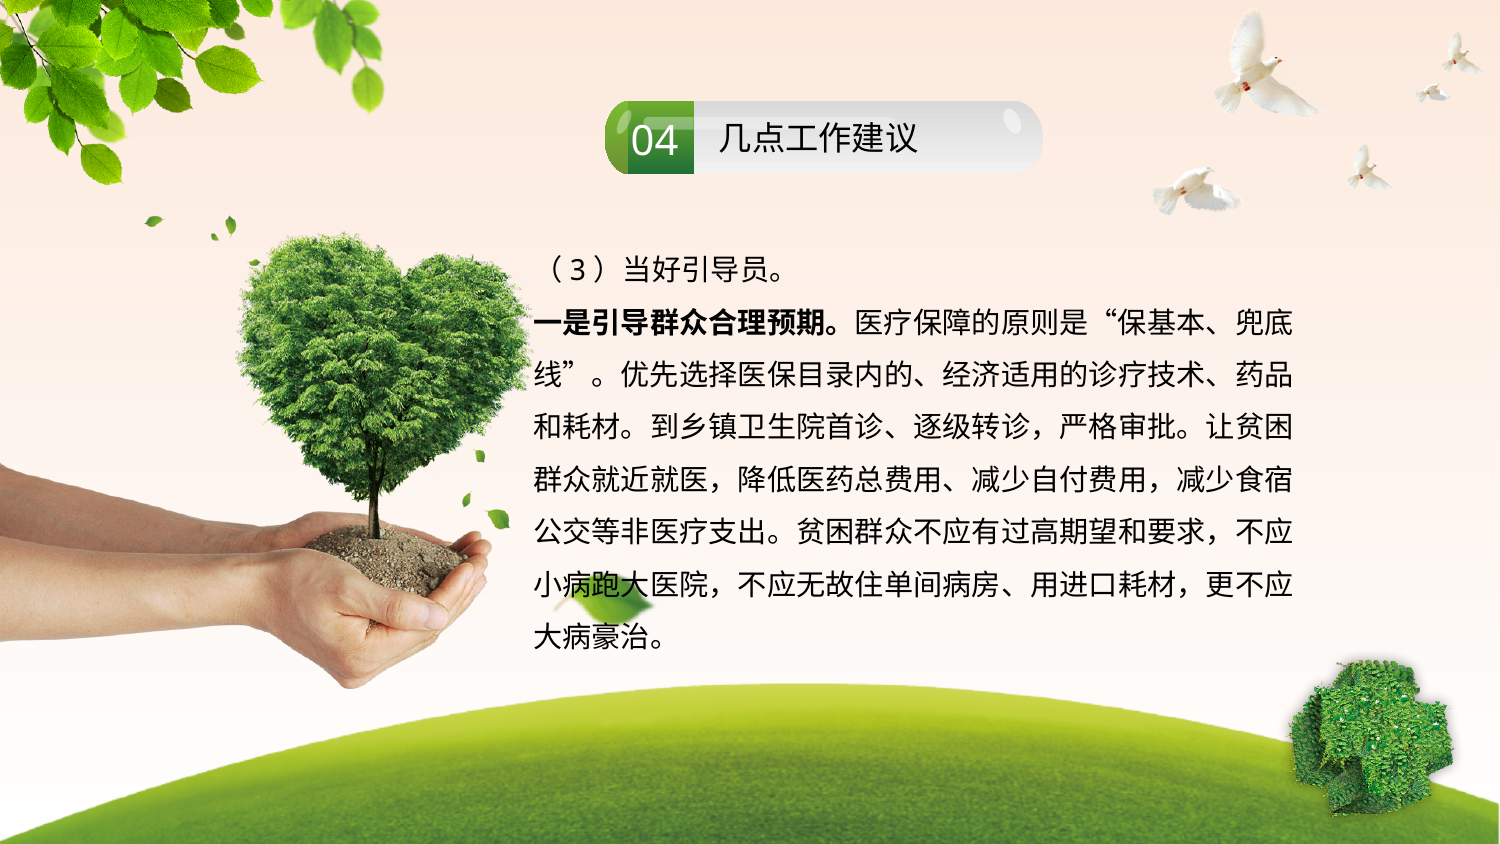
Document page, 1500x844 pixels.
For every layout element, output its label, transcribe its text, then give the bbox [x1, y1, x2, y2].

picture [0, 0, 1500, 844]
text_box （3）当好引导员。 一是引导群众合理预期。医疗保障的原则是“保基本、兜底线”。优先选择医保目录内的、经济适用的诊疗技术、药品和耗材。到乡镇卫生院首诊、逐级转诊，严格审批。让贫困群众就近就医，降低医药总费用、减少自付费用，减少食宿公交等非医疗支出。贫困群众不应有过高期望和要求，不应小病跑大医院，不应无故住单间病房、用进口耗材，更不应大病豪治。 [518, 226, 1330, 661]
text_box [604, 100, 1044, 175]
picture [1128, 0, 1500, 284]
